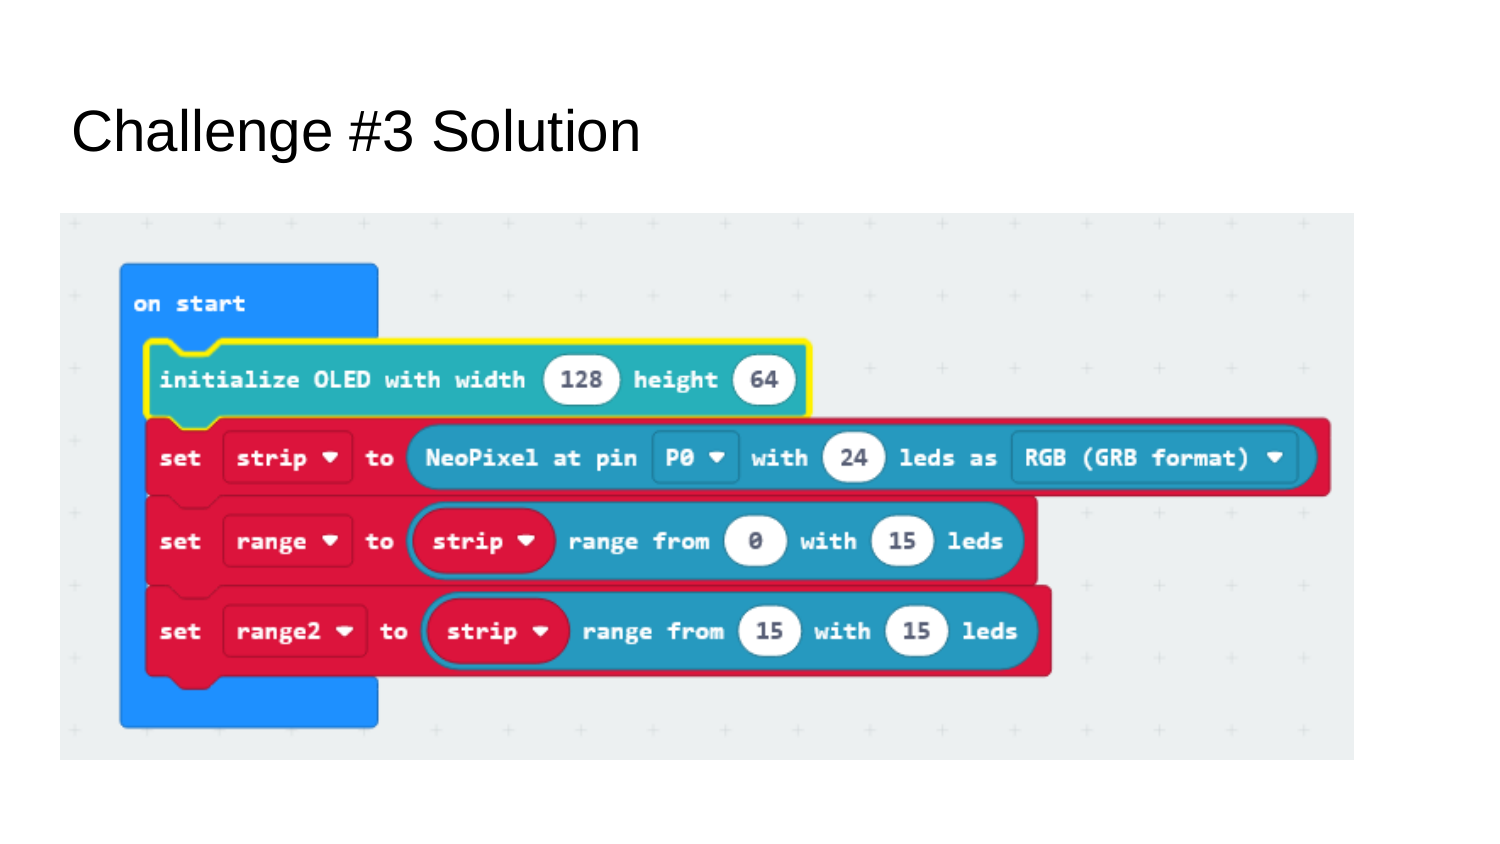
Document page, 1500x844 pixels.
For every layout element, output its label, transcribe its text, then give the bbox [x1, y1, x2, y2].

picture [59, 213, 1354, 760]
title Challenge #3 Solution [60, 50, 1354, 213]
